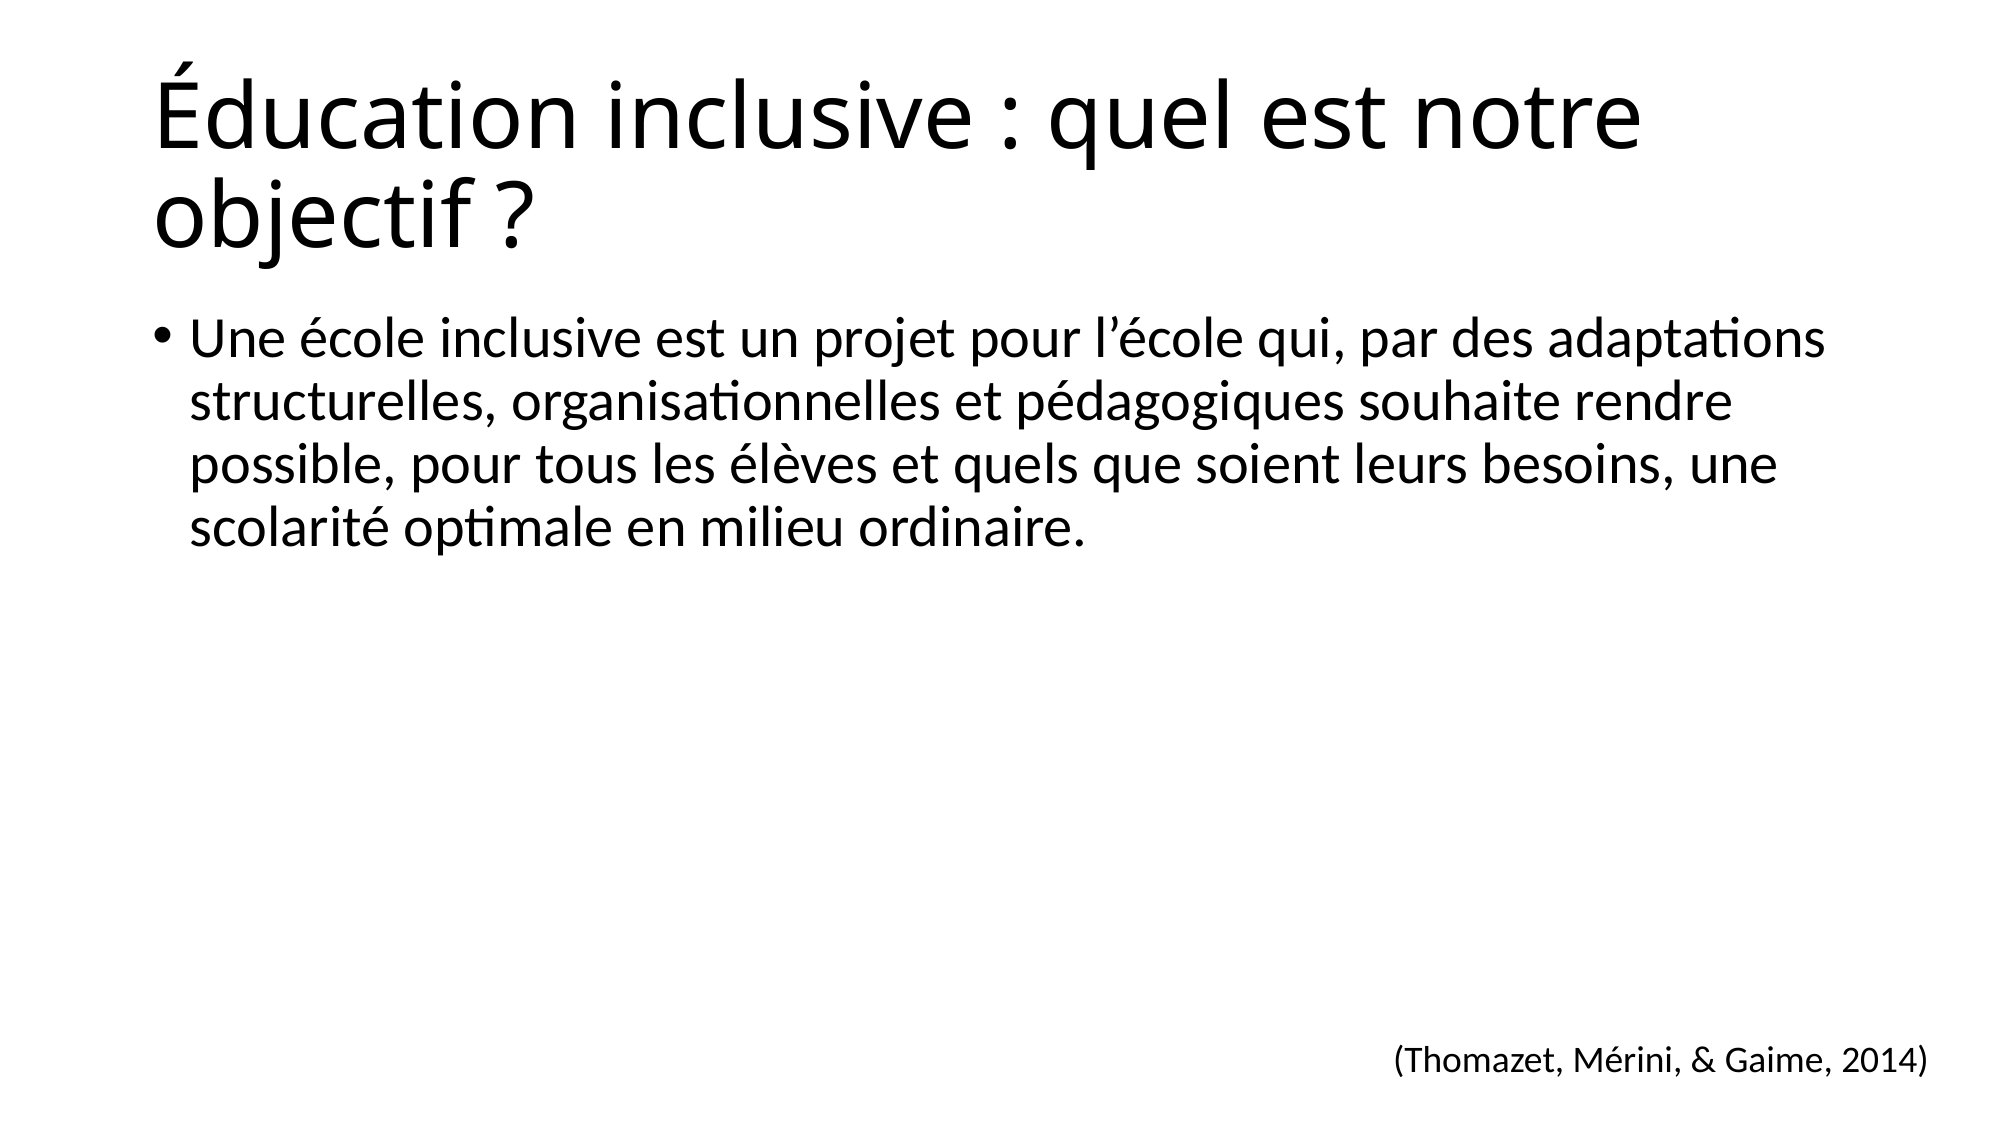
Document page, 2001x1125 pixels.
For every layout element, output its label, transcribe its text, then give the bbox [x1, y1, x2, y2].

list Une école inclusive est un projet pour l’école qui, par des adaptations structurelles, organisationnelles et pédagogiques souhaite rendre possible, pour tous les élèves et quels que soient leurs besoins, une scolarité optimale en milieu ordinaire. [137, 299, 1915, 708]
text_box (Thomazet, Mérini, & Gaime, 2014) [1378, 1027, 1987, 1088]
title Éducation inclusive : quel est notre objectif ? [137, 59, 1863, 278]
